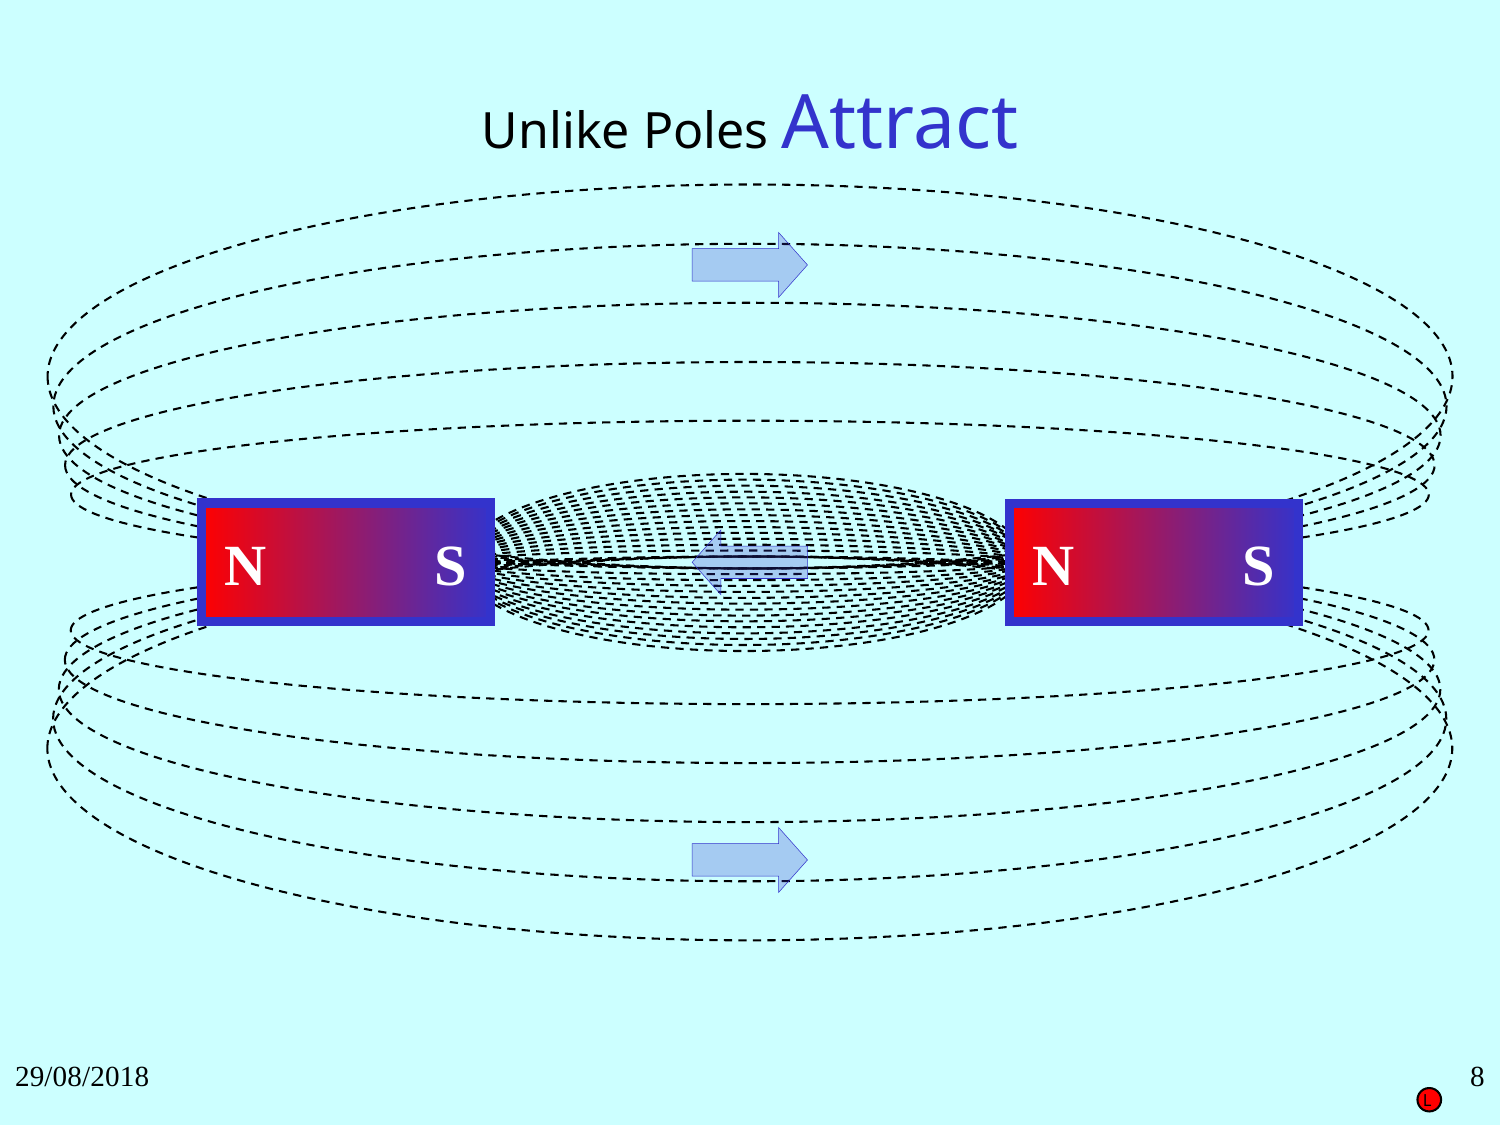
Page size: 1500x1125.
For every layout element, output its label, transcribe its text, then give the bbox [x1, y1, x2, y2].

text_box L [1417, 1088, 1442, 1112]
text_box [1009, 503, 1299, 622]
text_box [47, 184, 1453, 555]
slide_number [0, 1050, 313, 1125]
slide_number 8 [1187, 1050, 1500, 1125]
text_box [460, 473, 1028, 652]
text_box Unlike Poles Attract [189, 66, 1312, 172]
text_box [201, 502, 491, 622]
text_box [47, 556, 1453, 941]
